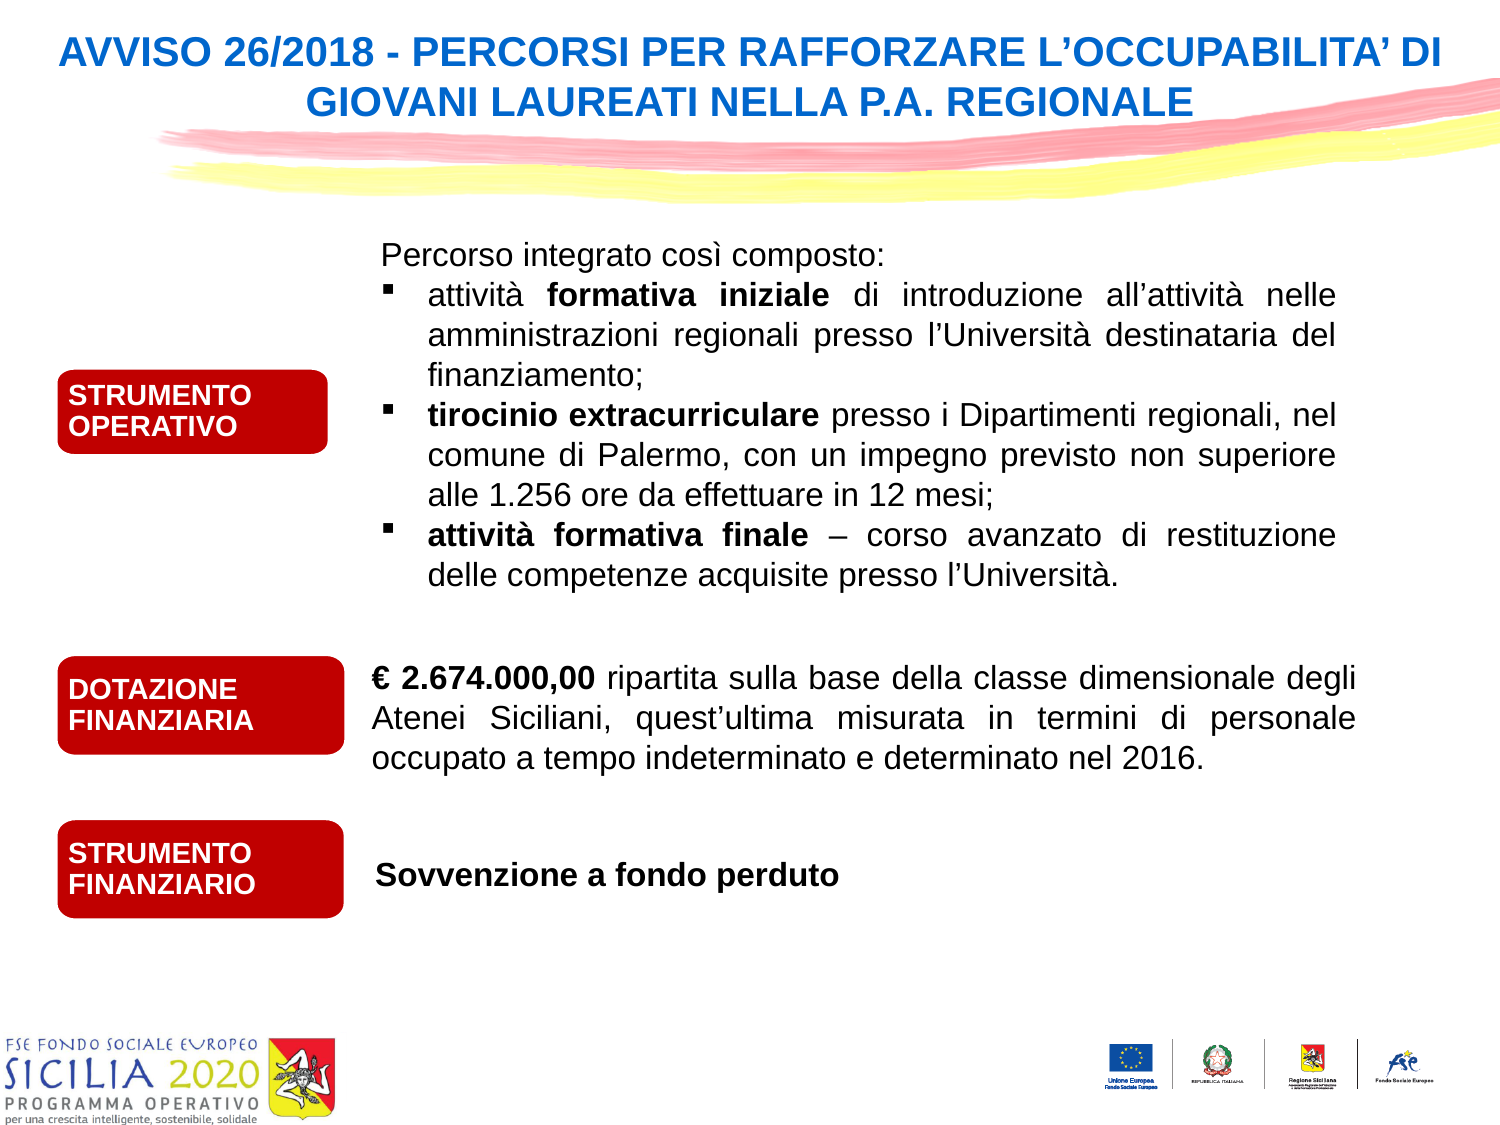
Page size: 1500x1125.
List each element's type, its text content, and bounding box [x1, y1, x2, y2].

text_box Percorso integrato così composto: attività formativa iniziale di introduzione all’attività nelle amministrazioni regionali presso l’Università destinataria del finanziamento; tirocinio extracurriculare presso i Dipartimenti regionali, nel comune di Palermo, con un impegno previsto non superiore alle 1.256 ore da effettuare in 12 mesi; attività formativa finale – corso avanzato di restituzione delle competenze acquisite presso l’Università. [365, 226, 1353, 640]
text_box AVVISO 26/2018 - PERCORSI PER RAFFORZARE L’OCCUPABILITA’ DI GIOVANI LAUREATI NELLA P.A. REGIONALE [23, 17, 1477, 133]
picture [1080, 1034, 1447, 1107]
picture [100, 77, 1500, 209]
text_box € 2.674.000,00 ripartita sulla base della classe dimensionale degli Atenei Siciliani, quest’ultima misurata in termini di personale occupato a tempo indeterminato e determinato nel 2016. [356, 660, 1374, 771]
text_box STRUMENTO FINANZIARIO [53, 815, 348, 923]
picture [0, 1031, 348, 1125]
text_box STRUMENTO OPERATIVO [53, 365, 332, 459]
text_box DOTAZIONE FINANZIARIA [53, 651, 349, 759]
text_box Sovvenzione a fondo perduto [360, 818, 1377, 929]
